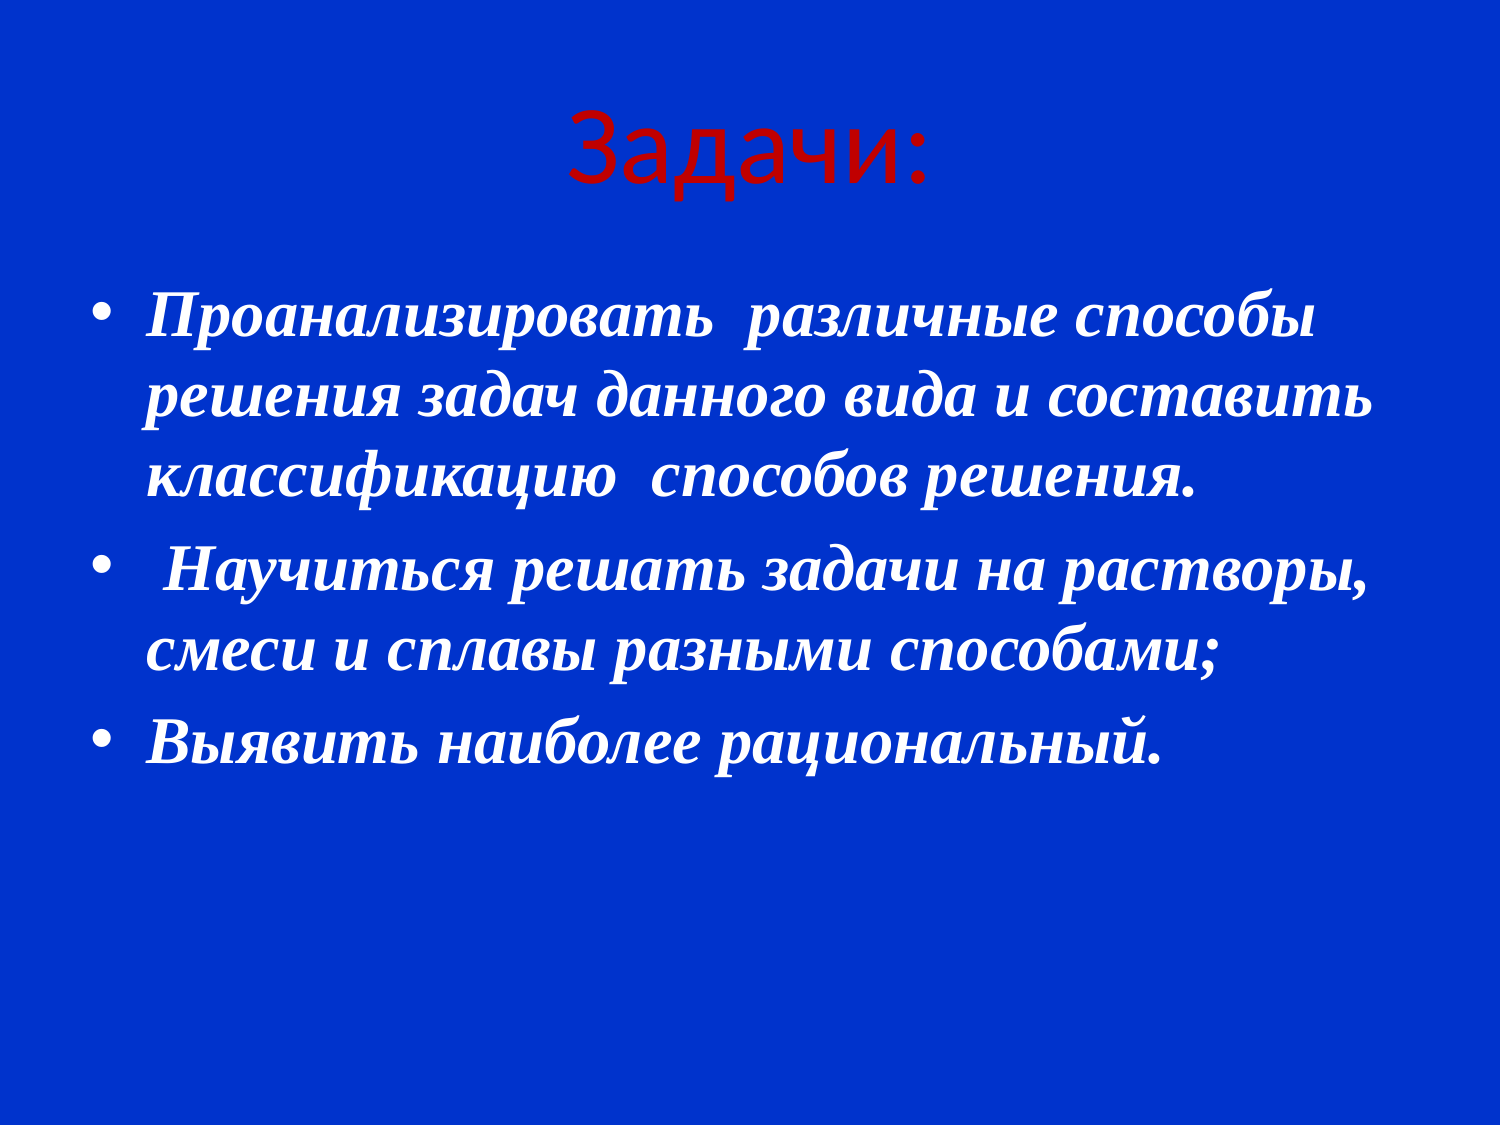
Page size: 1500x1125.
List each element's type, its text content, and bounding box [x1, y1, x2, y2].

title Задачи: [75, 45, 1425, 233]
list Проанализировать различные способы решения задач данного вида и составить классификацию способов решения. Научиться решать задачи на растворы, смеси и сплавы разными способами; Выявить наиболее рациональный. [75, 262, 1425, 1005]
